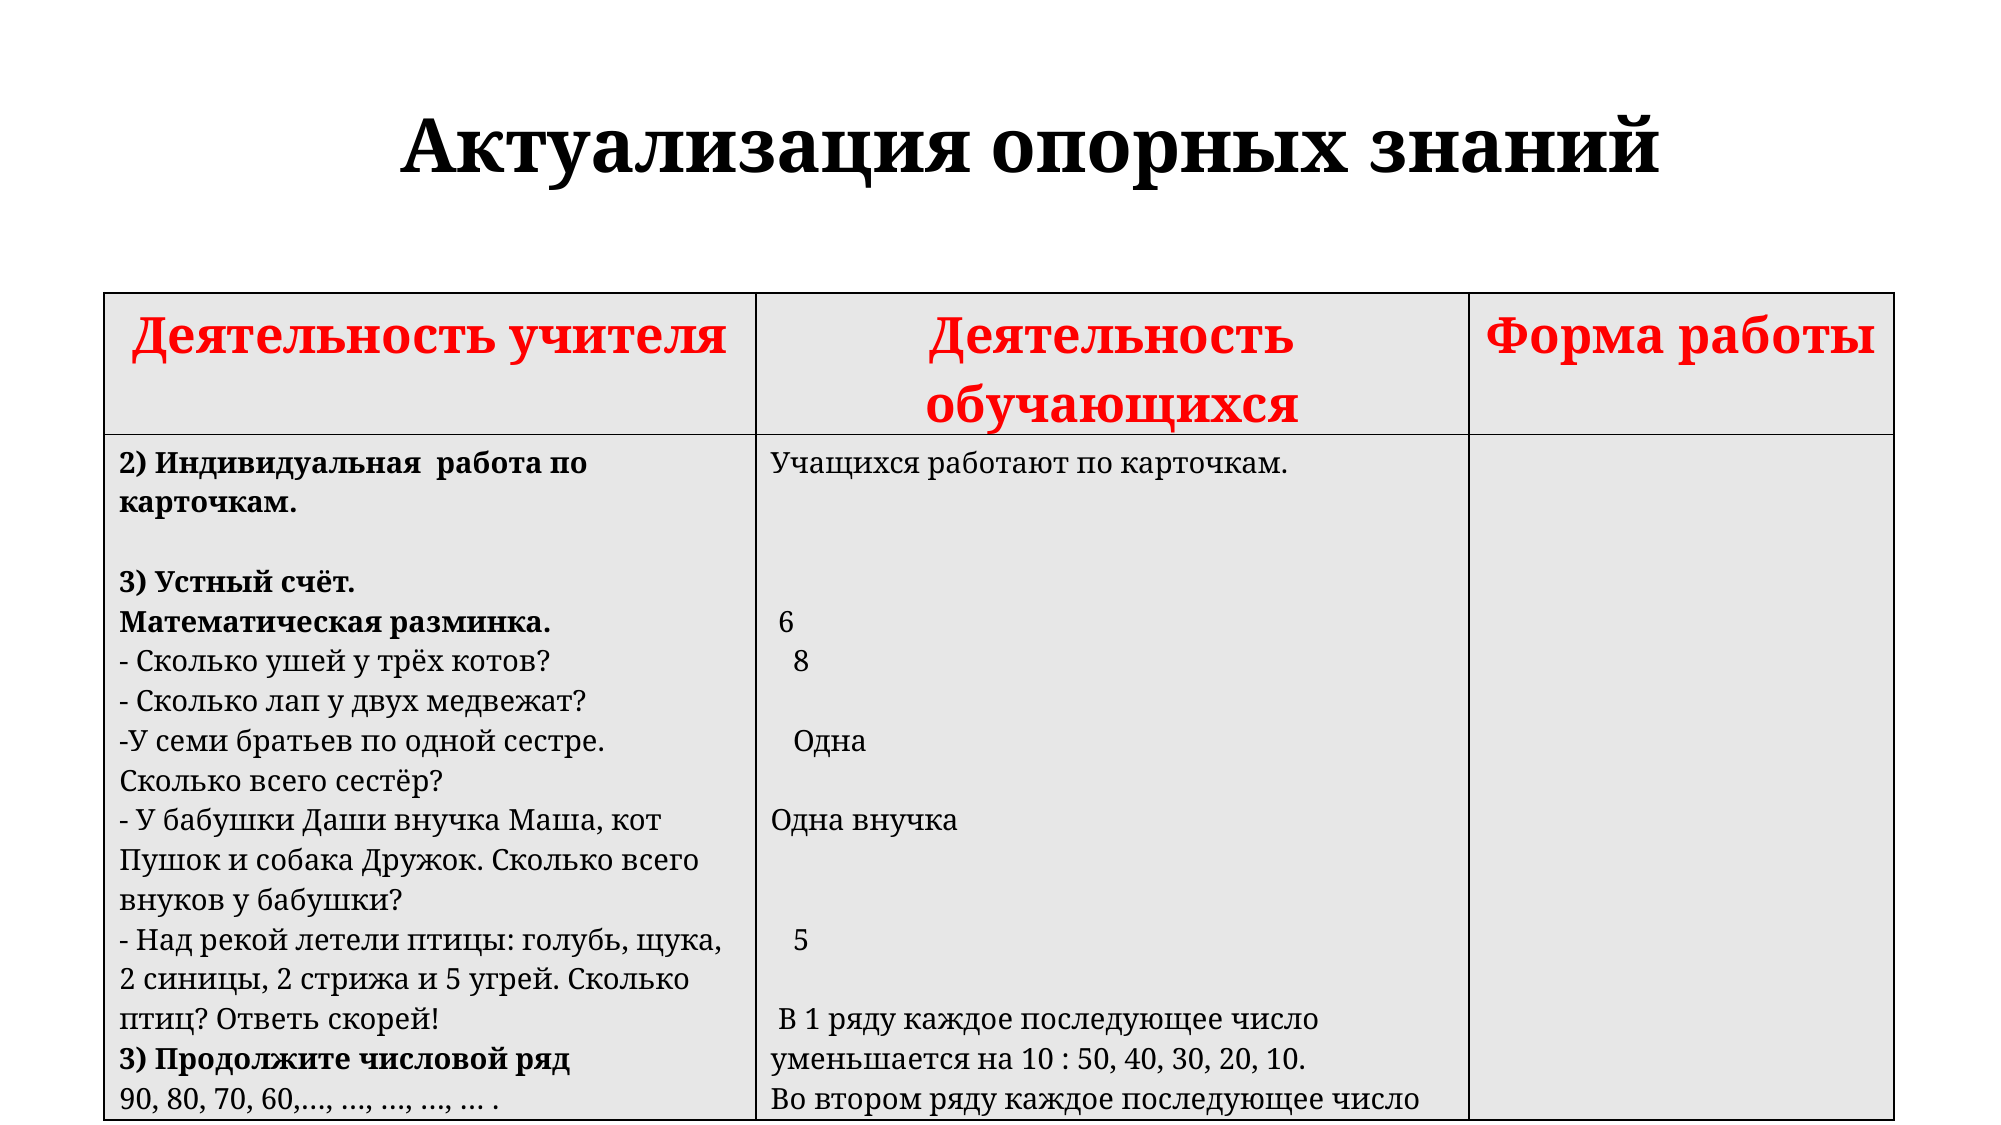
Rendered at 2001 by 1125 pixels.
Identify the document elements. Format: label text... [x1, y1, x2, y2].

text_box Актуализация опорных знаний [315, 0, 1746, 195]
table_header Деятельность учителя [105, 294, 755, 434]
table_cell [1470, 435, 1893, 1119]
table_header Форма работы [1470, 294, 1893, 434]
table_cell 2) Индивидуальная работа по карточкам. 3) Устный счёт. Математическая разминка. - Сколько ушей у трёх котов? - Сколько лап у двух медвежат? -У семи братьев по одной сестре. Сколько всего сестёр? - У бабушки Даши внучка Маша, кот Пушок и собака Дружок. Сколько всего внуков у бабушки? - Над рекой летели птицы: голубь, щука, 2 синицы, 2 стрижа и 5 угрей. Сколько птиц? Ответь скорей! 3) Продолжите числовой ряд 90, 80, 70, 60,…, …, …, …, … . 15, 26, 37, 48, …, …, …, … . [105, 435, 755, 1119]
table_cell Учащихся работают по карточкам. 6 8 Одна Одна внучка 5 В 1 ряду каждое последующее число уменьшается на 10 : 50, 40, 30, 20, 10. Во втором ряду каждое последующее число увеличивается на 11: 59, 70, 81, 92. [757, 435, 1468, 1119]
table_header Деятельность обучающихся [757, 294, 1468, 434]
